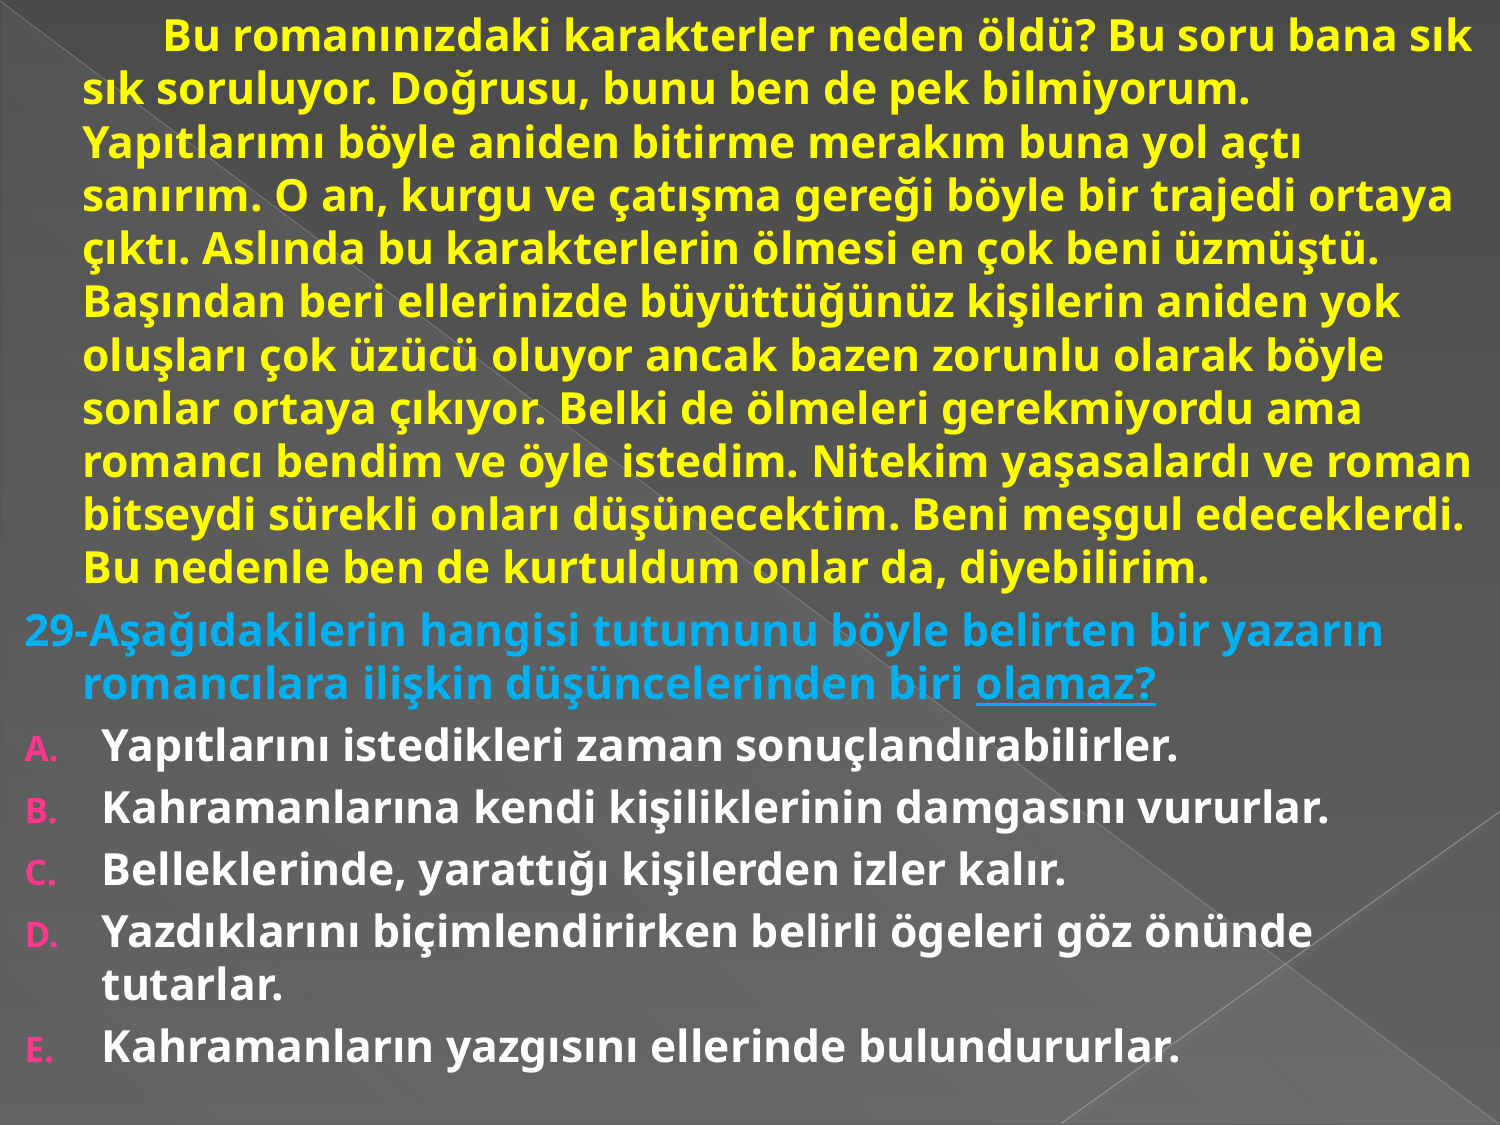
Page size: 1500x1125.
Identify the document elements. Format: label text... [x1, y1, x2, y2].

list Bu romanınızdaki karakterler neden öldü? Bu soru bana sık sık soruluyor. Doğrusu, bunu ben de pek bilmiyorum. Yapıtlarımı böyle aniden bitirme merakım buna yol açtı sanırım. O an, kurgu ve çatışma gereği böyle bir trajedi ortaya çıktı. Aslında bu karakterlerin ölmesi en çok beni üzmüştü. Başından beri ellerinizde büyüttüğünüz kişilerin aniden yok oluşları çok üzücü oluyor ancak bazen zorunlu olarak böyle sonlar ortaya çıkıyor. Belki de ölmeleri gerekmiyordu ama romancı bendim ve öyle istedim. Nitekim yaşasalardı ve roman bitseydi sürekli onları düşünecektim. Beni meşgul edeceklerdi. Bu nedenle ben de kurtuldum onlar da, diyebilirim. 29-Aşağıdakilerin hangisi tutumunu böyle belirten bir yazarın romancılara ilişkin düşüncelerinden biri olamaz? Yapıtlarını istedikleri zaman sonuçlandırabilirler. Kahramanlarına kendi kişiliklerinin damgasını vururlar. Belleklerinde, yarattığı kişilerden izler kalır. Yazdıklarını biçimlendirirken belirli ögeleri göz önünde tutarlar. Kahramanların yazgısını ellerinde bulundururlar. [0, 0, 1500, 1125]
